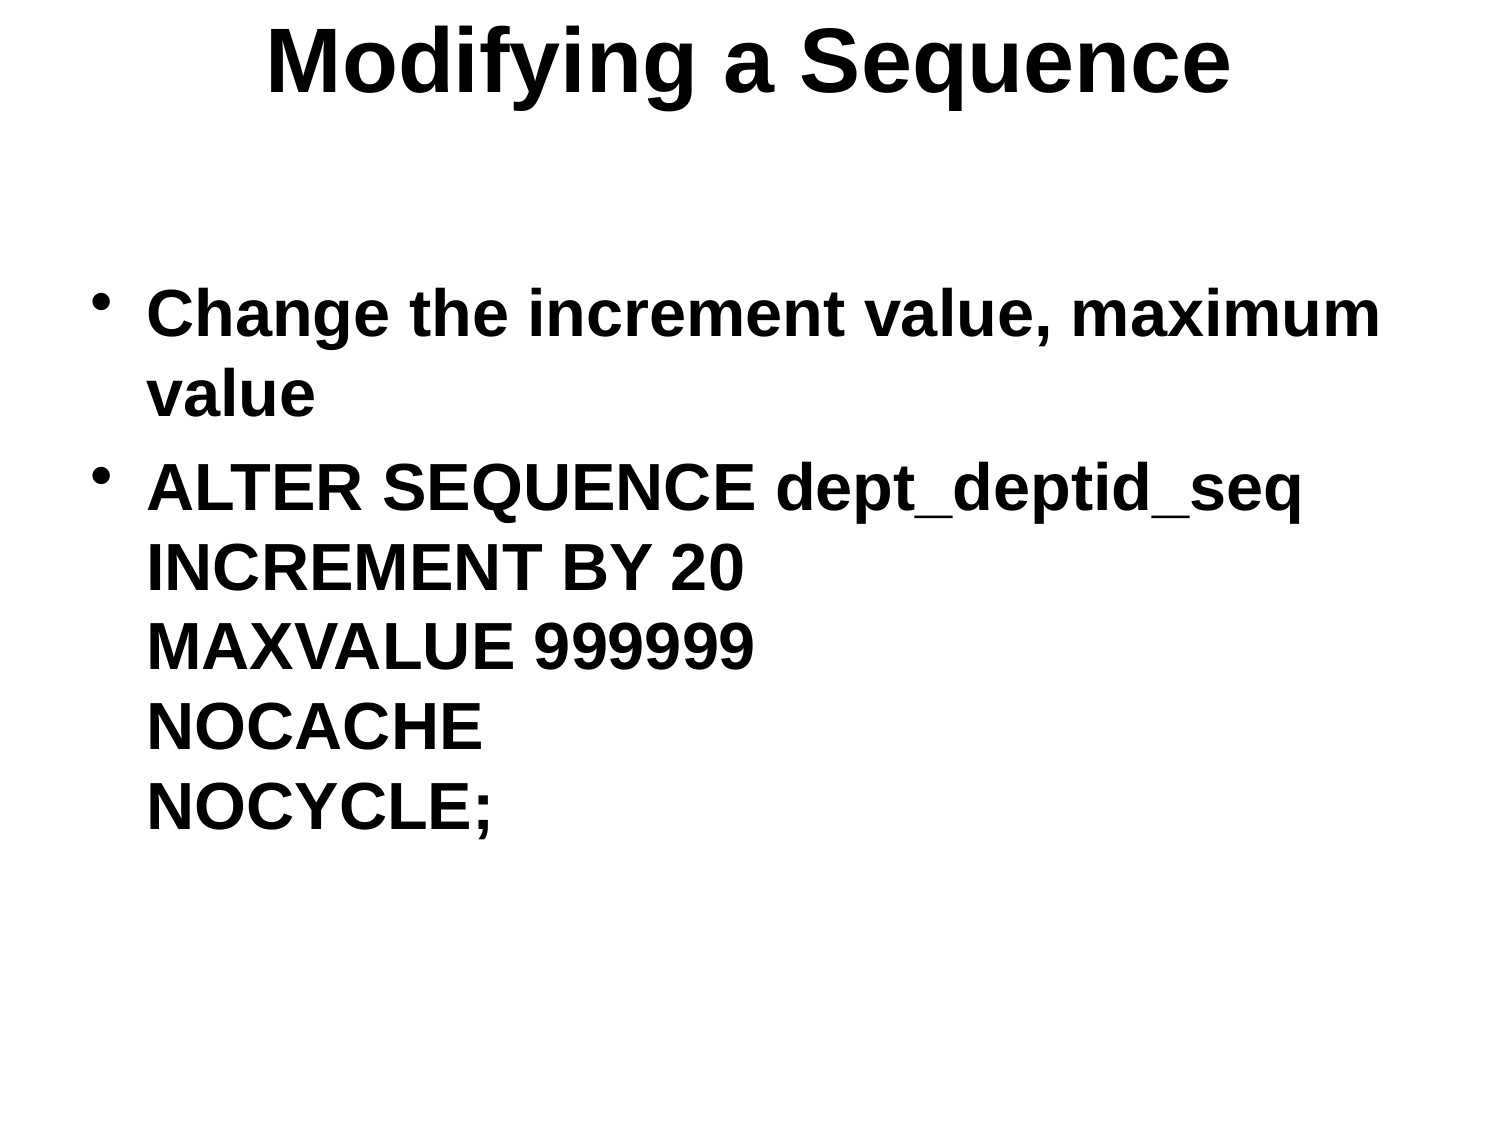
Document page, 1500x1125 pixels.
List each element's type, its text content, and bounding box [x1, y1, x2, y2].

list Change the increment value, maximum value ALTER SEQUENCE dept_deptid_seq INCREMENT BY 20 MAXVALUE 999999 NOCACHE NOCYCLE; [74, 262, 1426, 1006]
title Modifying a Sequence [74, 62, 1426, 251]
